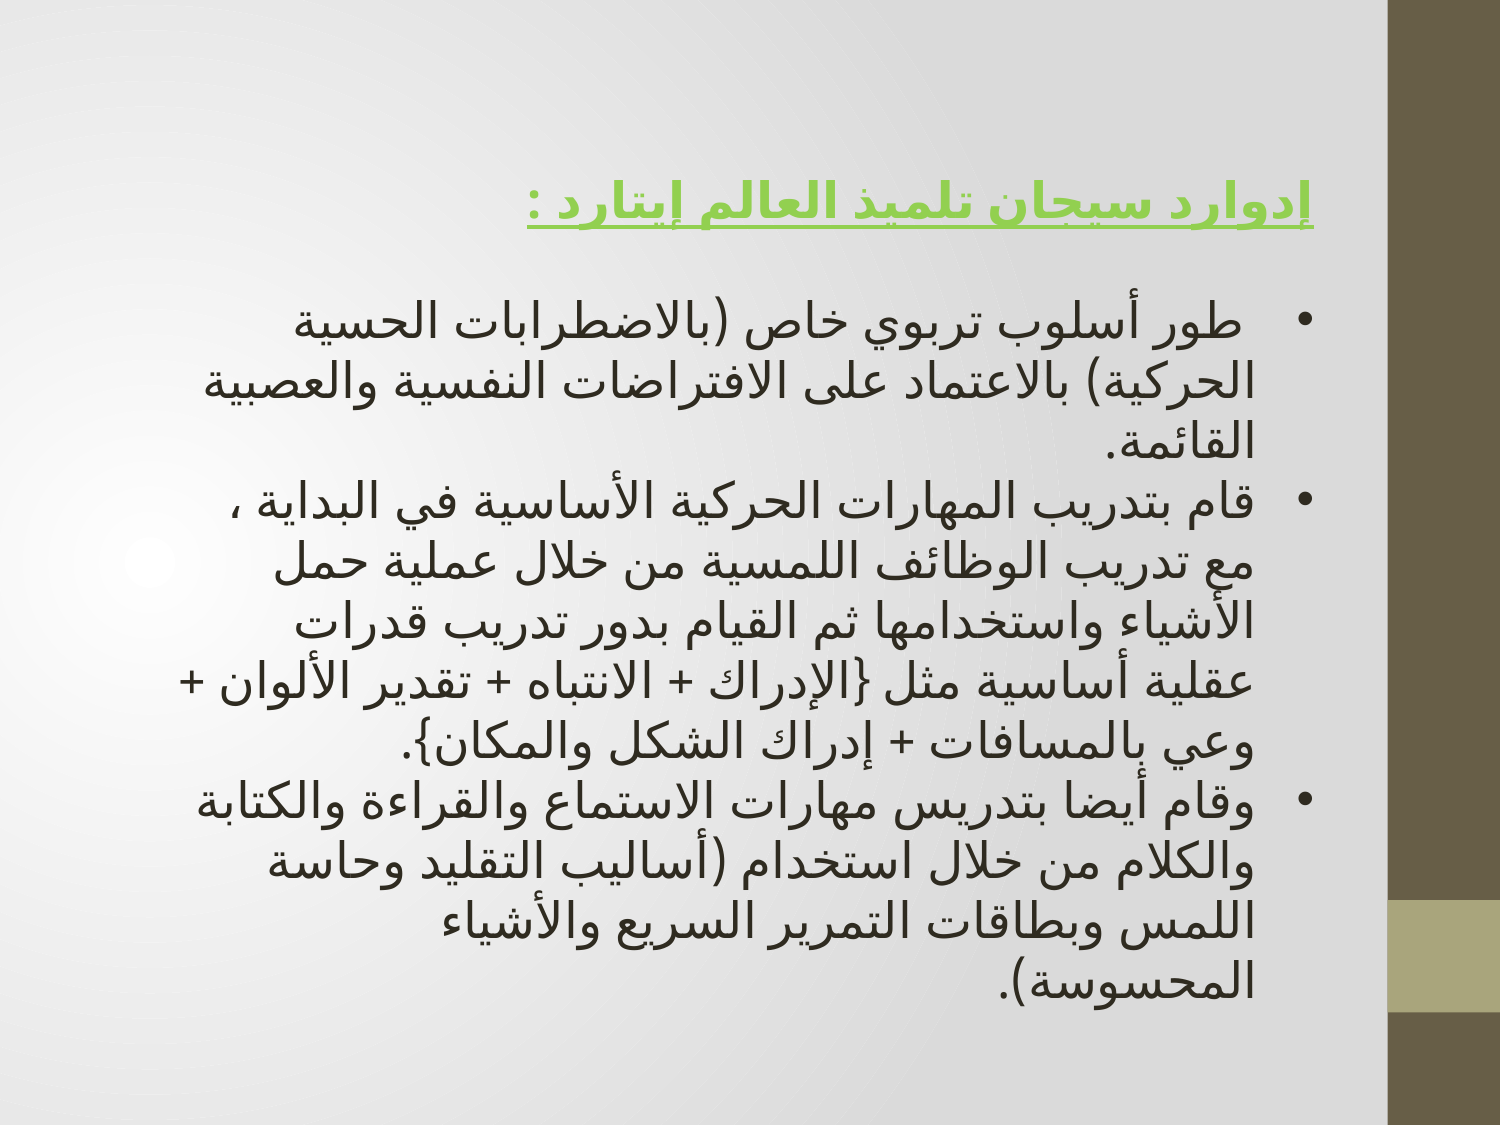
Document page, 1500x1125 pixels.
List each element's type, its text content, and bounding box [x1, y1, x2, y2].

text_box إدوارد سيجان تلميذ العالم إيتارد : طور أسلوب تربوي خاص (بالاضطرابات الحسية الحركية) بالاعتماد على الافتراضات النفسية والعصبية القائمة. قام بتدريب المهارات الحركية الأساسية في البداية ، مع تدريب الوظائف اللمسية من خلال عملية حمل الأشياء واستخدامها ثم القيام بدور تدريب قدرات عقلية أساسية مثل {الإدراك + الانتباه + تقدير الألوان + وعي بالمسافات + إدراك الشكل والمكان}. وقام أيضا بتدريس مهارات الاستماع والقراءة والكتابة والكلام من خلال استخدام (أساليب التقليد وحاسة اللمس وبطاقات التمرير السريع والأشياء المحسوسة). [159, 160, 1329, 1061]
